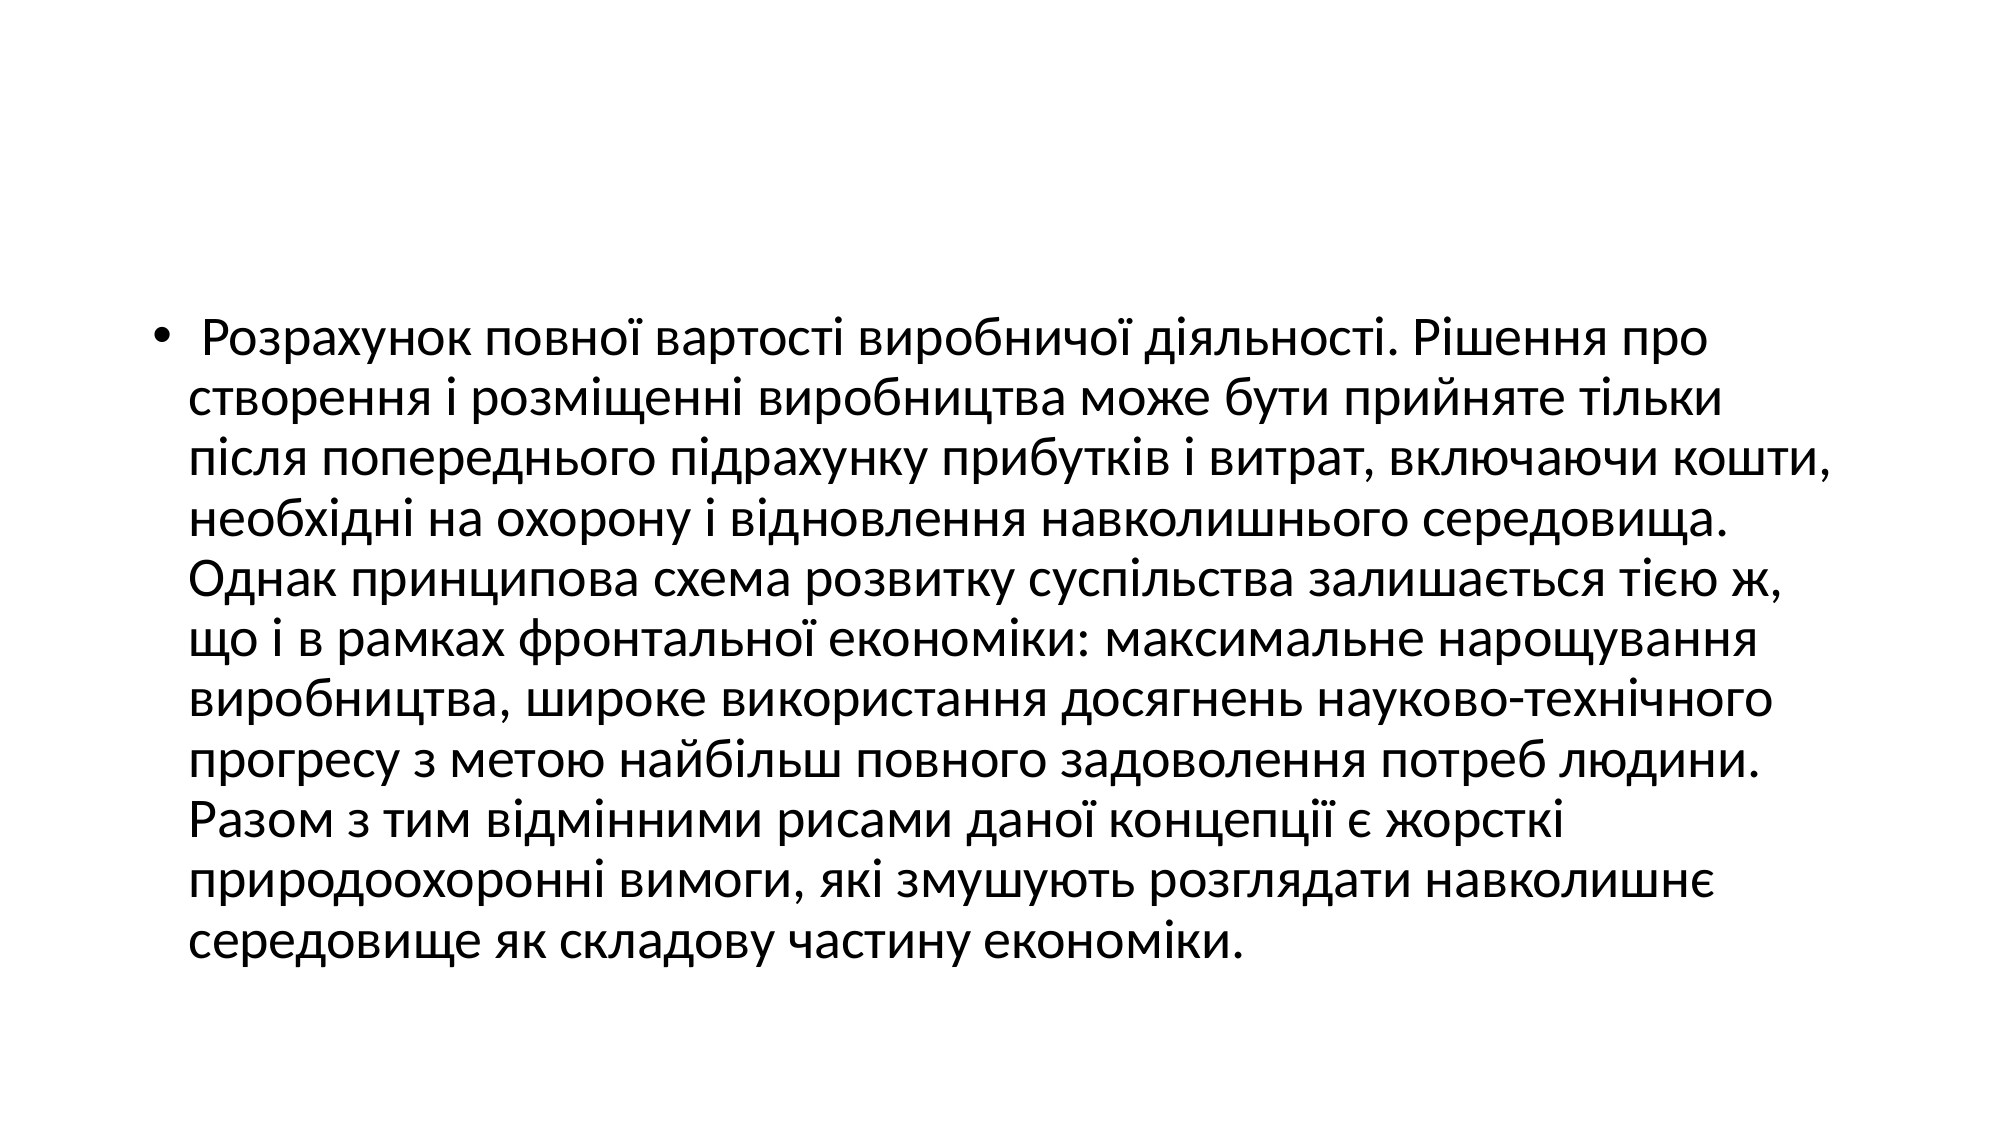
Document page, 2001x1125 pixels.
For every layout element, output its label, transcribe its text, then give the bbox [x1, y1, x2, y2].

list Розрахунок повної вартості виробничої діяльності. Рішення про створення і розміщенні виробництва може бути прийняте тільки після попереднього підрахунку прибутків і витрат, включаючи кошти, необхідні на охорону і відновлення навколишнього середовища. Однак принципова схема розвитку суспільства залишається тією ж, що і в рамках фронтальної економіки: максимальне нарощування виробництва, широке використання досягнень науково-технічного прогресу з метою найбільш повного задоволення потреб людини. Разом з тим відмінними рисами даної концепції є жорсткі природоохоронні вимоги, які змушують розглядати навколишнє середовище як складову частину економіки. [137, 299, 1863, 1014]
